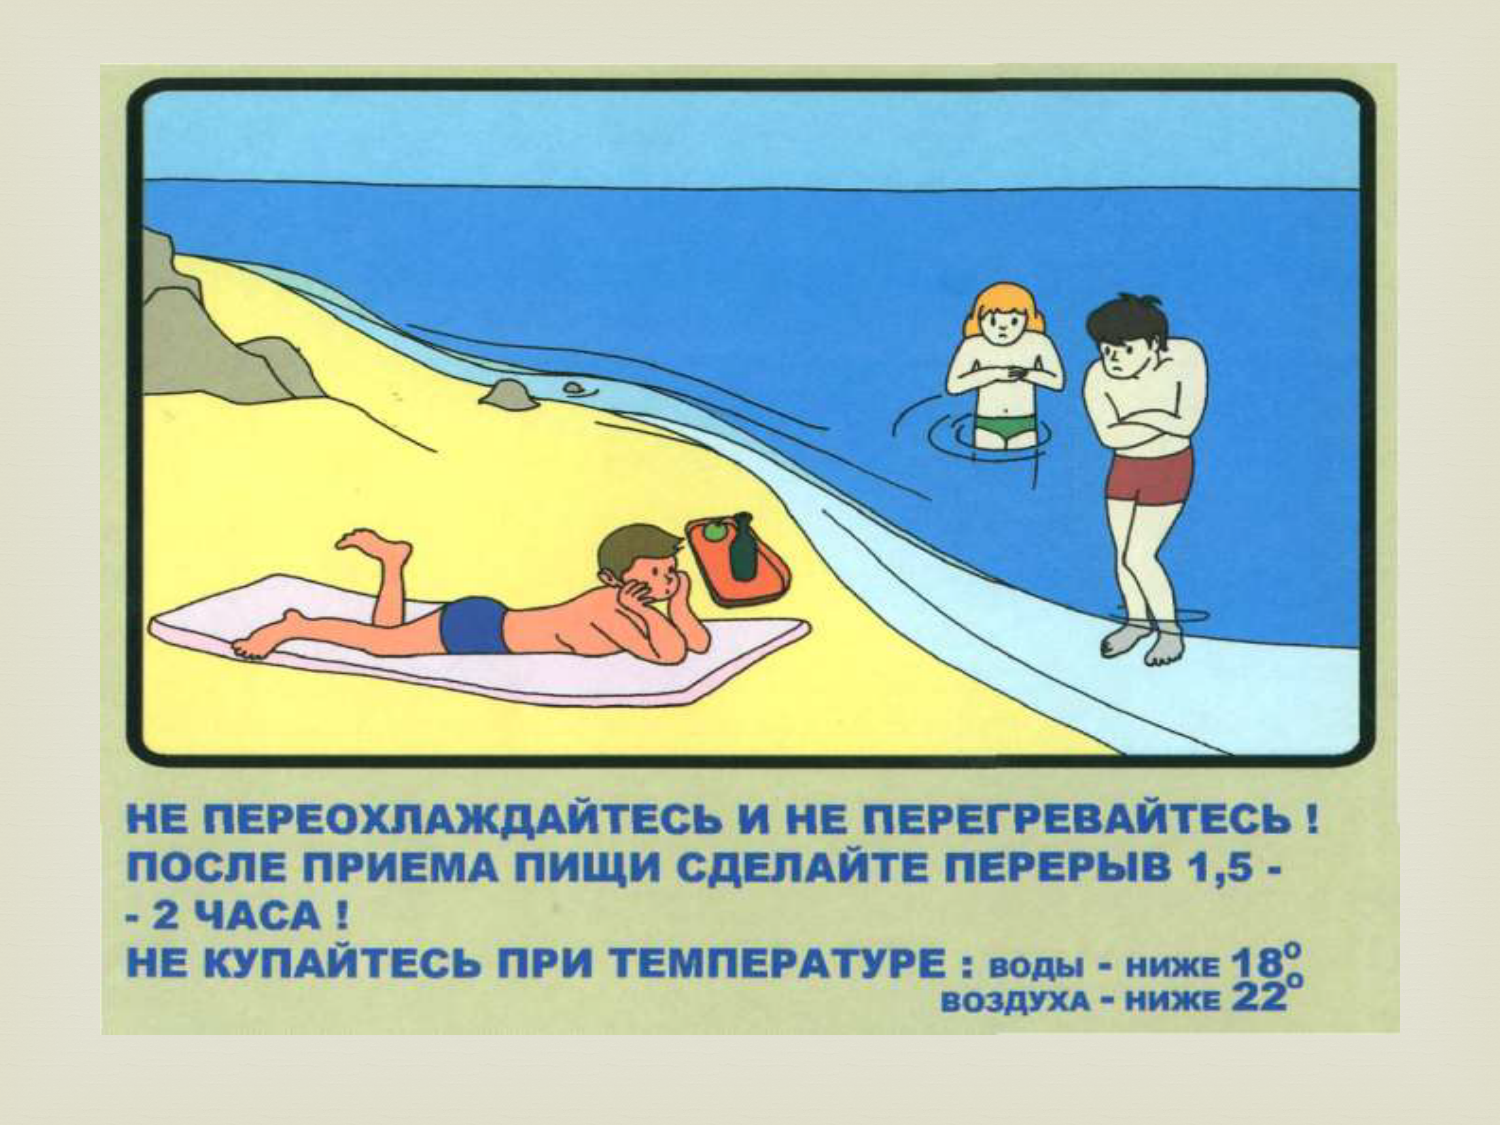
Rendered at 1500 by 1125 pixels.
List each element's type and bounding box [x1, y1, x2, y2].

picture [99, 63, 1401, 1035]
